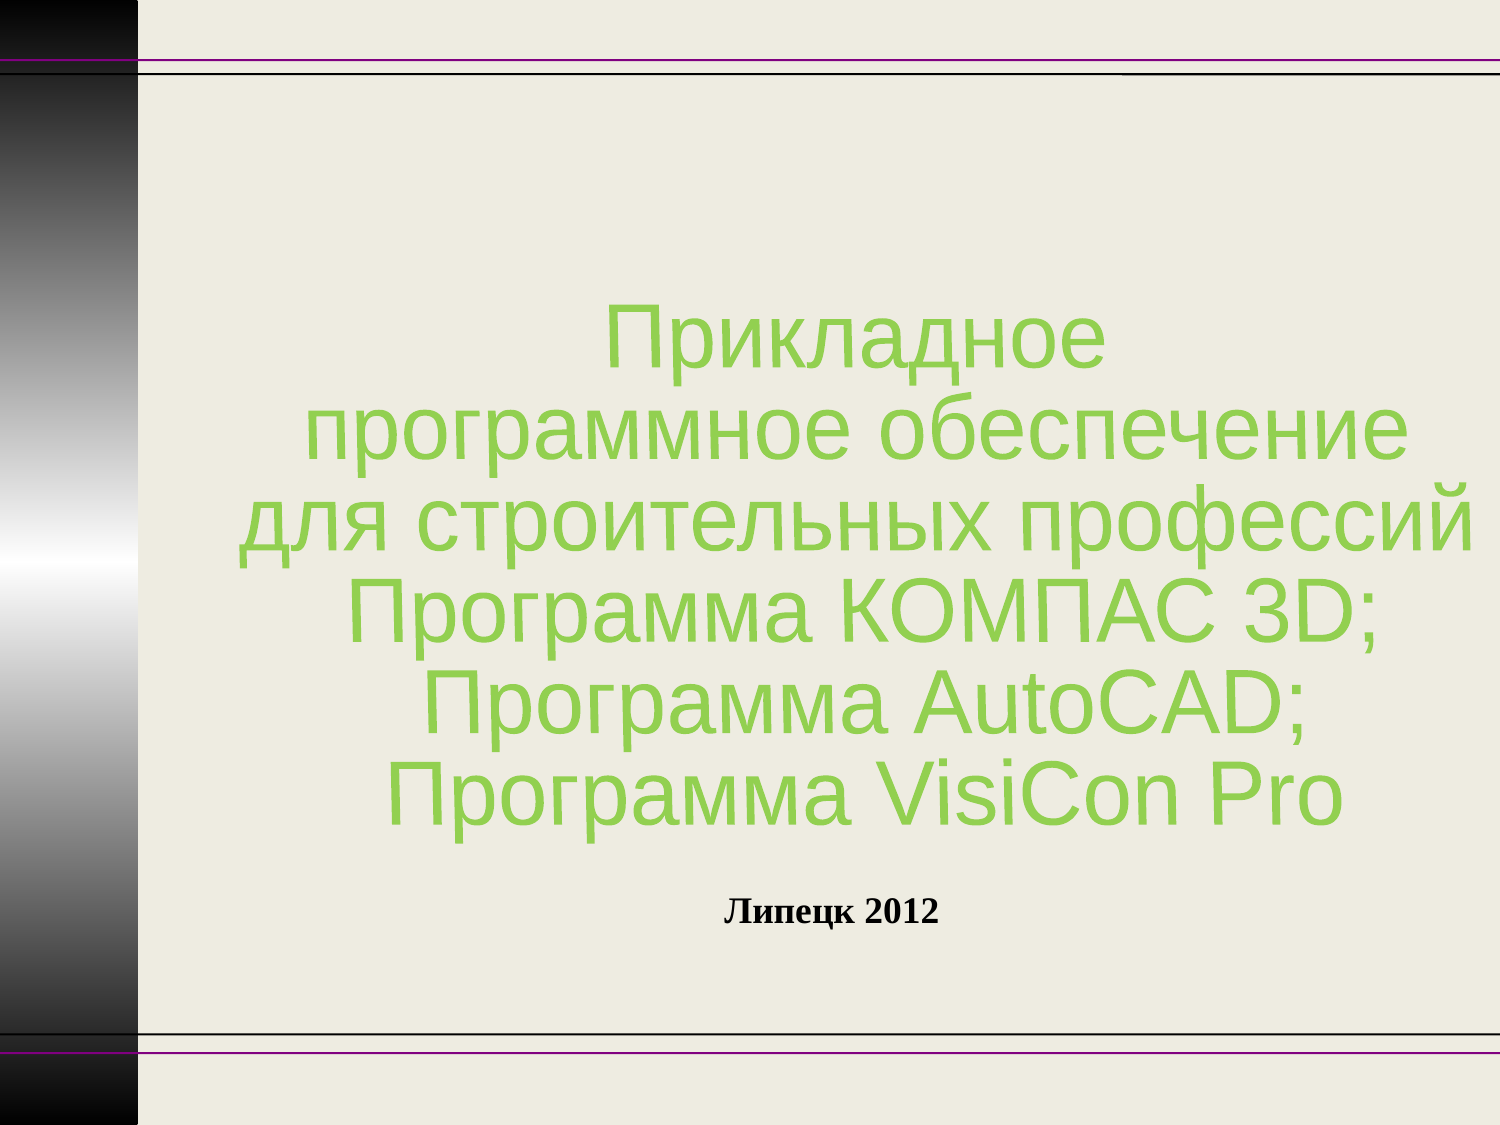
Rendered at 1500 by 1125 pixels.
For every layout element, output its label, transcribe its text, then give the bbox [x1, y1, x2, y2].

text_box Липецк 2012 [316, 855, 1348, 939]
